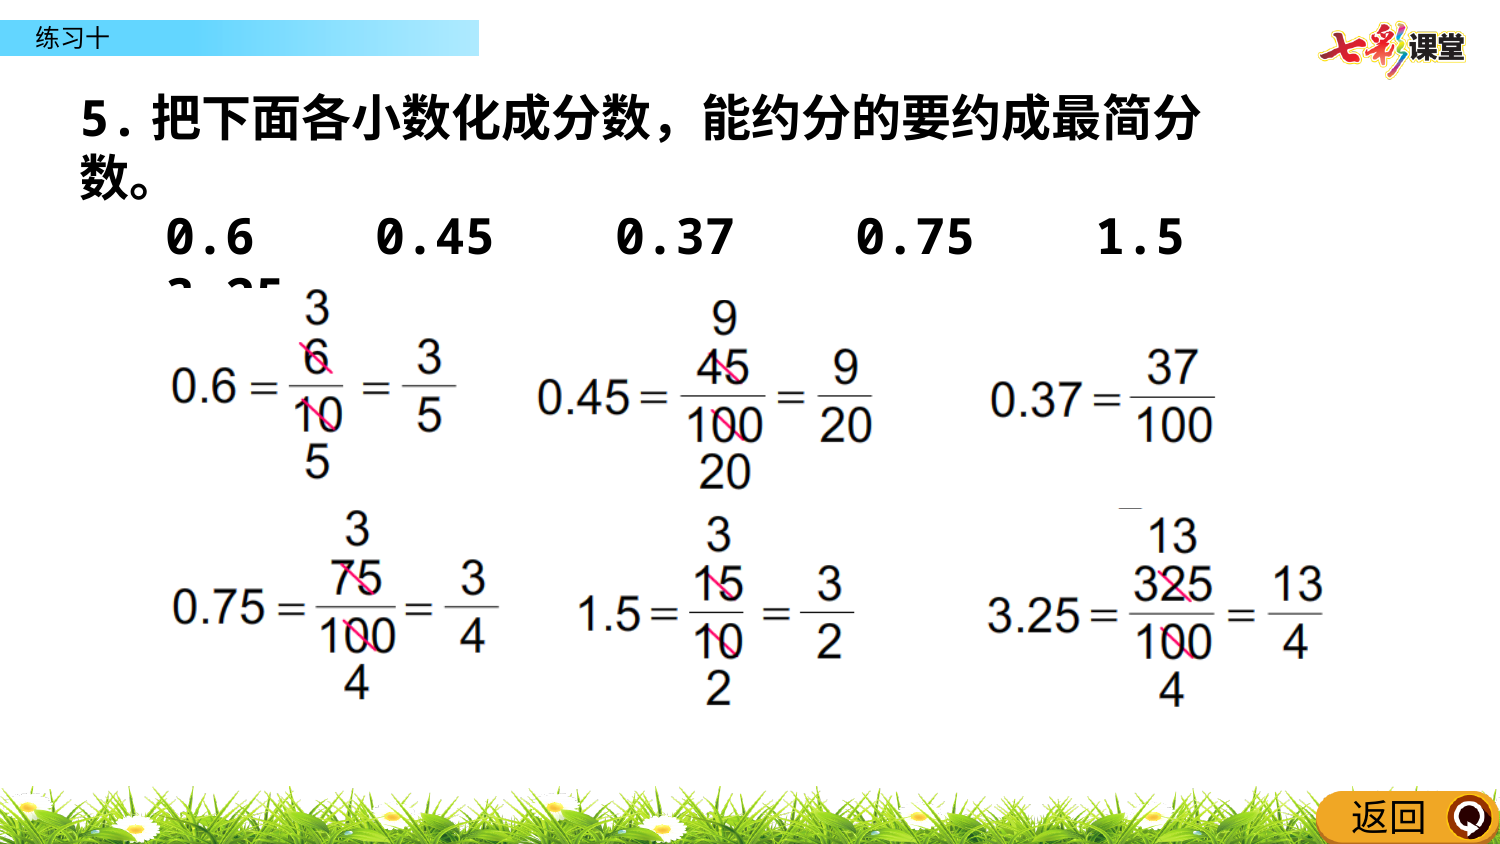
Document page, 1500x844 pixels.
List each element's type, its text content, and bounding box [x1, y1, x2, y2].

picture [158, 509, 514, 702]
picture [938, 328, 1317, 451]
text_box 0.6 0.45 0.37 0.75 1.5 3.25 [150, 197, 1388, 333]
text_box 5.把下面各小数化成分数，能约分的要约成最简分数。 [64, 79, 1303, 214]
picture [1316, 25, 1468, 80]
picture [1316, 20, 1468, 24]
picture [562, 509, 918, 707]
picture [973, 507, 1329, 711]
picture [119, 287, 892, 498]
picture [0, 786, 1500, 844]
